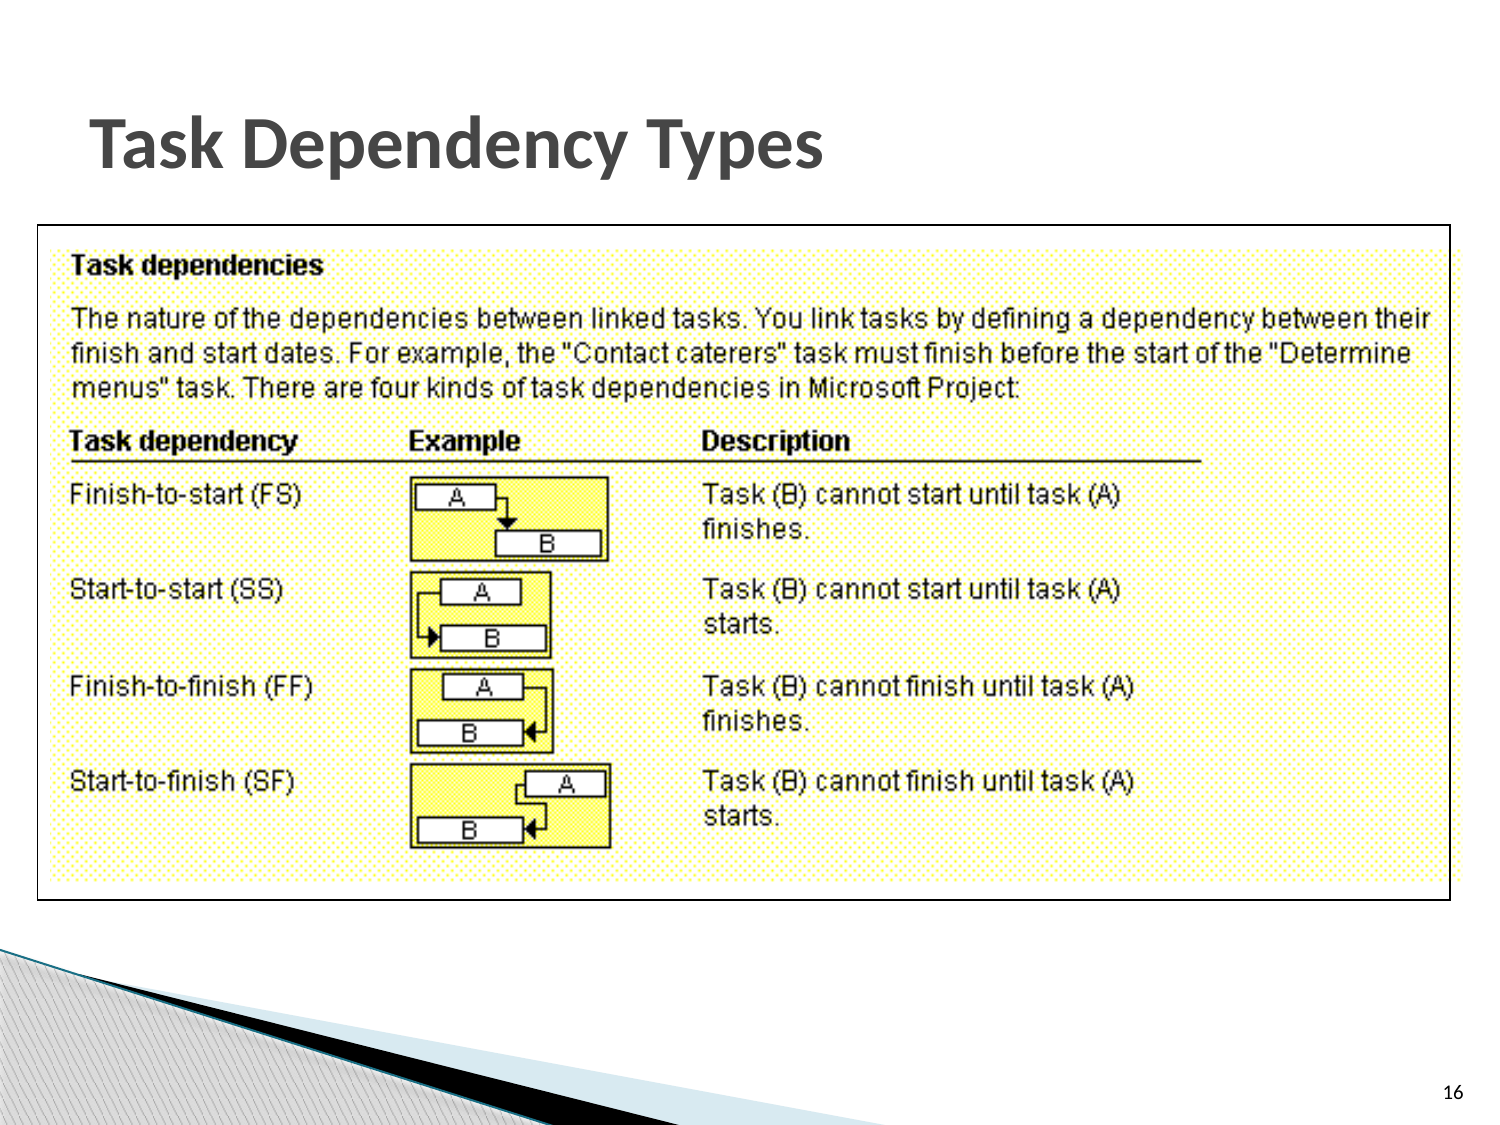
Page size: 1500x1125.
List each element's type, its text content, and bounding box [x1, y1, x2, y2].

picture [49, 249, 1463, 884]
slide_number 16 [1418, 1051, 1479, 1112]
text_box [37, 224, 1450, 900]
title Task Dependency Types [75, 45, 1425, 224]
